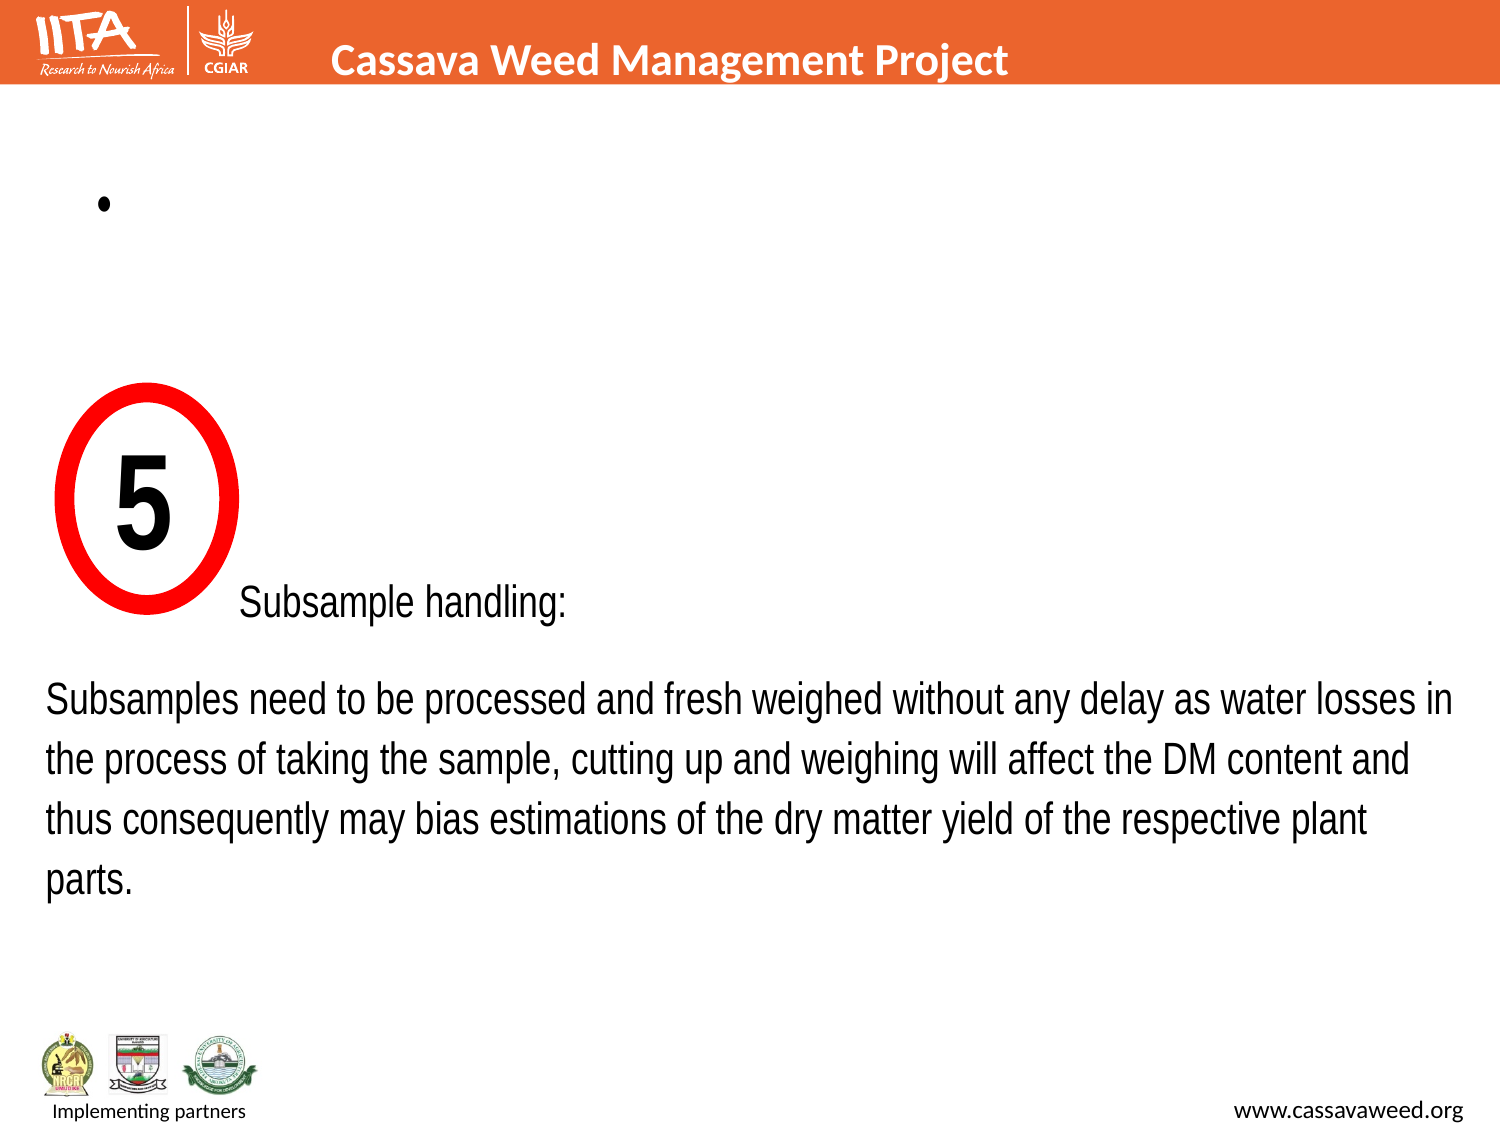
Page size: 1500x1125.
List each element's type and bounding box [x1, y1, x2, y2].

picture [37, 1031, 284, 1106]
picture [41, 174, 1459, 951]
